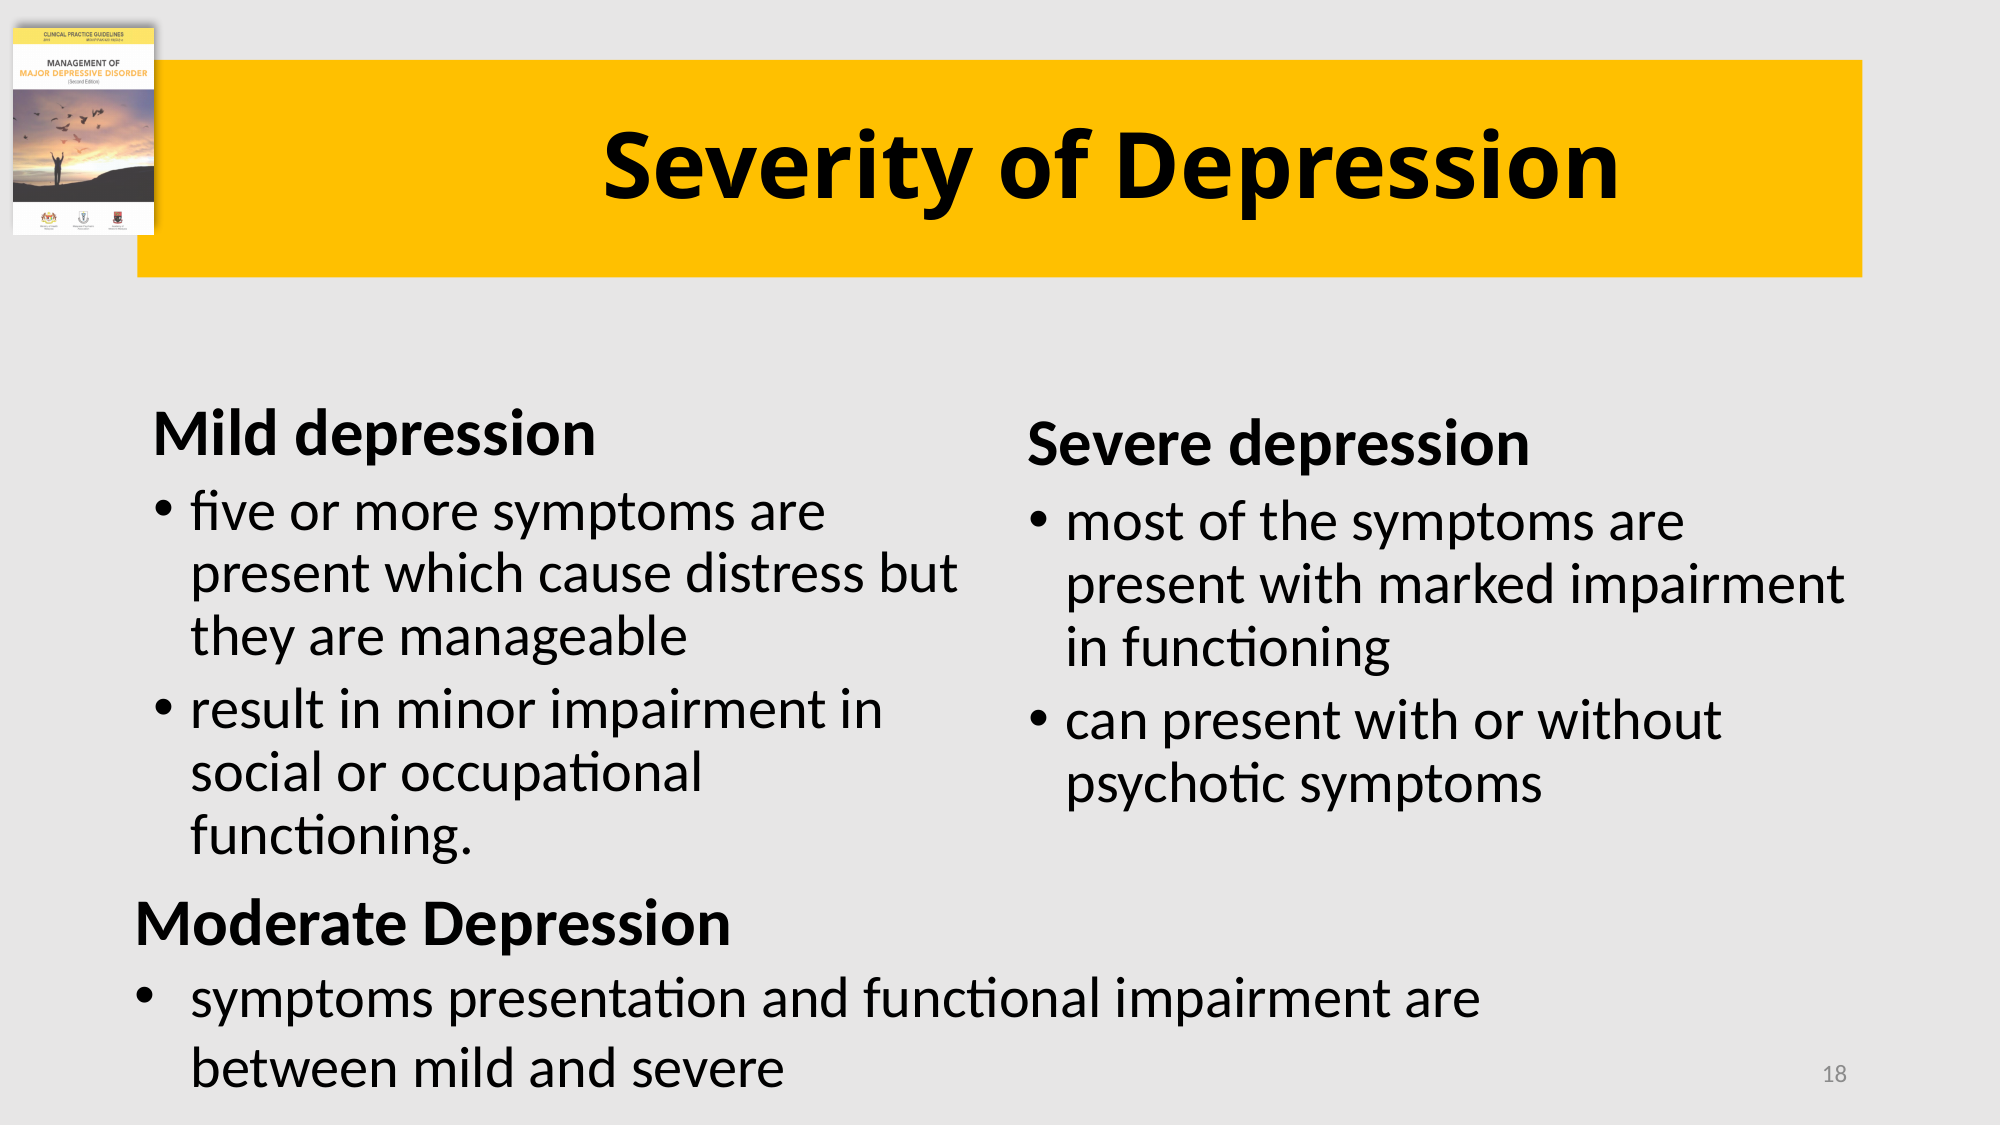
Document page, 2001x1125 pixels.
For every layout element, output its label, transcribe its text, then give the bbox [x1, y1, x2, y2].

list Severe depression most of the symptoms are present with marked impairment in functioning can present with or without psychotic symptoms [1012, 299, 1863, 1014]
title Severity of Depression [137, 59, 1863, 278]
picture [13, 28, 154, 235]
slide_number 18 [1412, 1042, 1863, 1103]
text_box Moderate Depression symptoms presentation and functional impairment are between mild and severe [119, 871, 1702, 1125]
list Mild depression five or more symptoms are present which cause distress but they are manageable result in minor impairment in social or occupational functioning. [137, 299, 988, 871]
